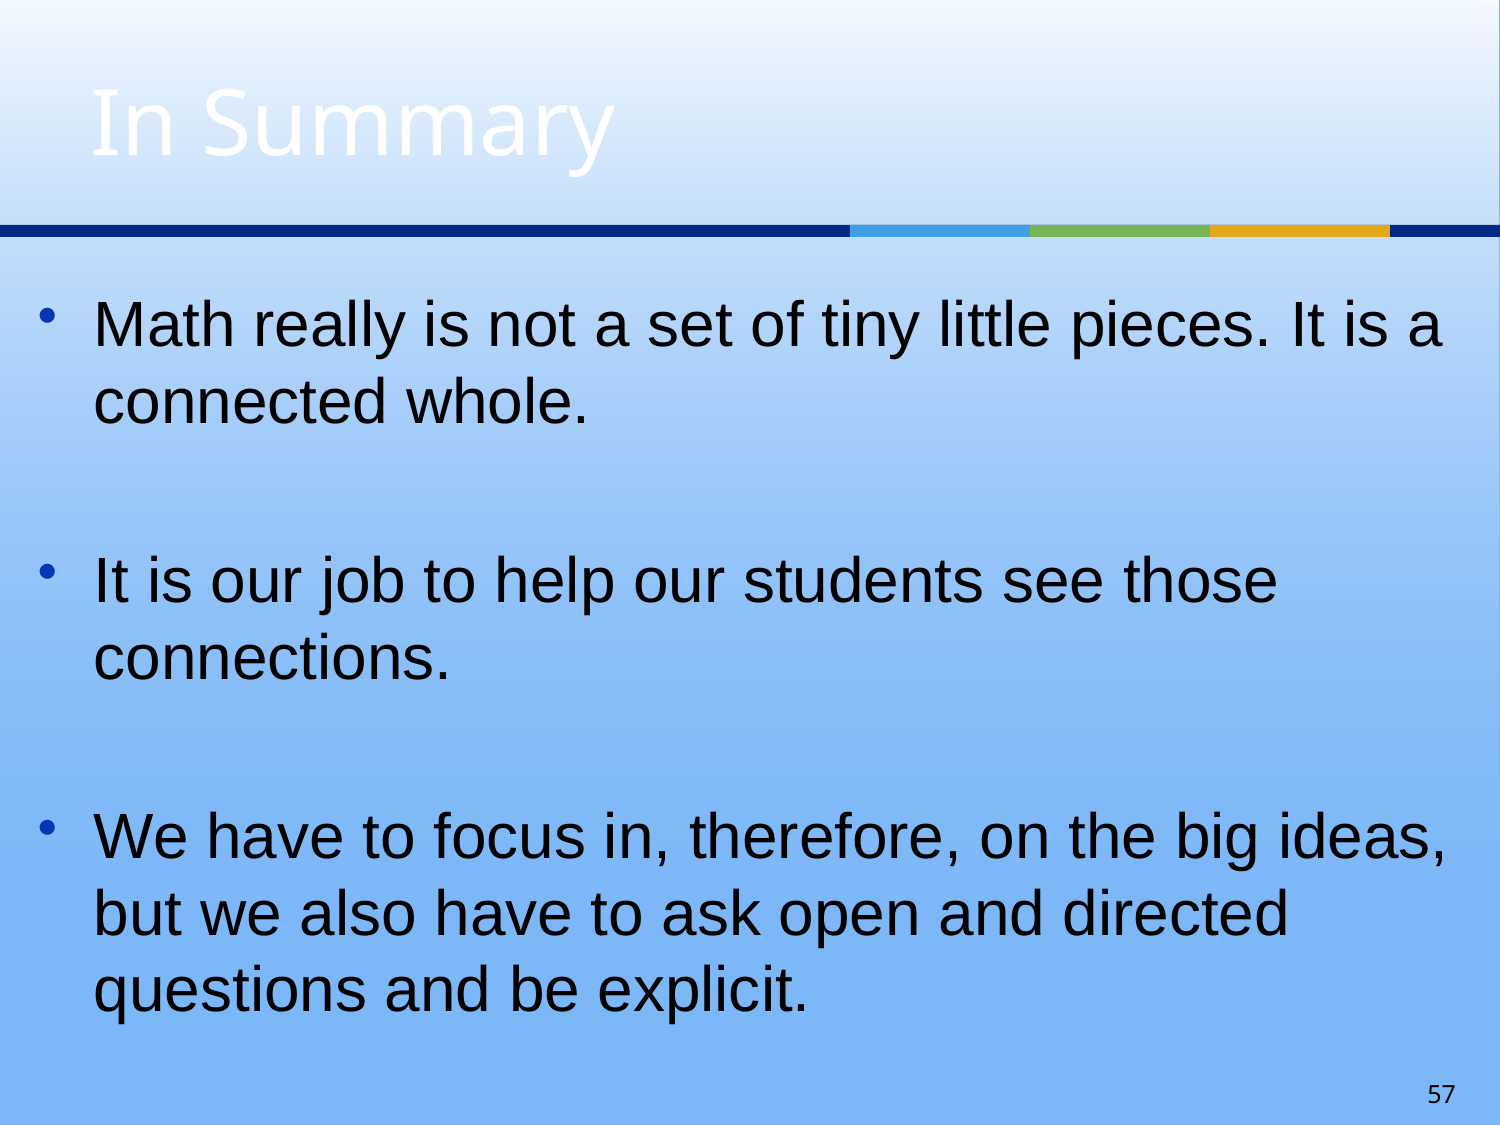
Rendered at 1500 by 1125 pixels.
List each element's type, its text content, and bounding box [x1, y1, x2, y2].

title In Summary [75, 24, 1425, 213]
text_box Math really is not a set of tiny little pieces. It is a connected whole. It is our job to help our students see those connections. We have to focus in, therefore, on the big ideas, but we also have to ask open and directed questions and be explicit. [24, 274, 1475, 1038]
slide_number 57 [1412, 1065, 1500, 1125]
